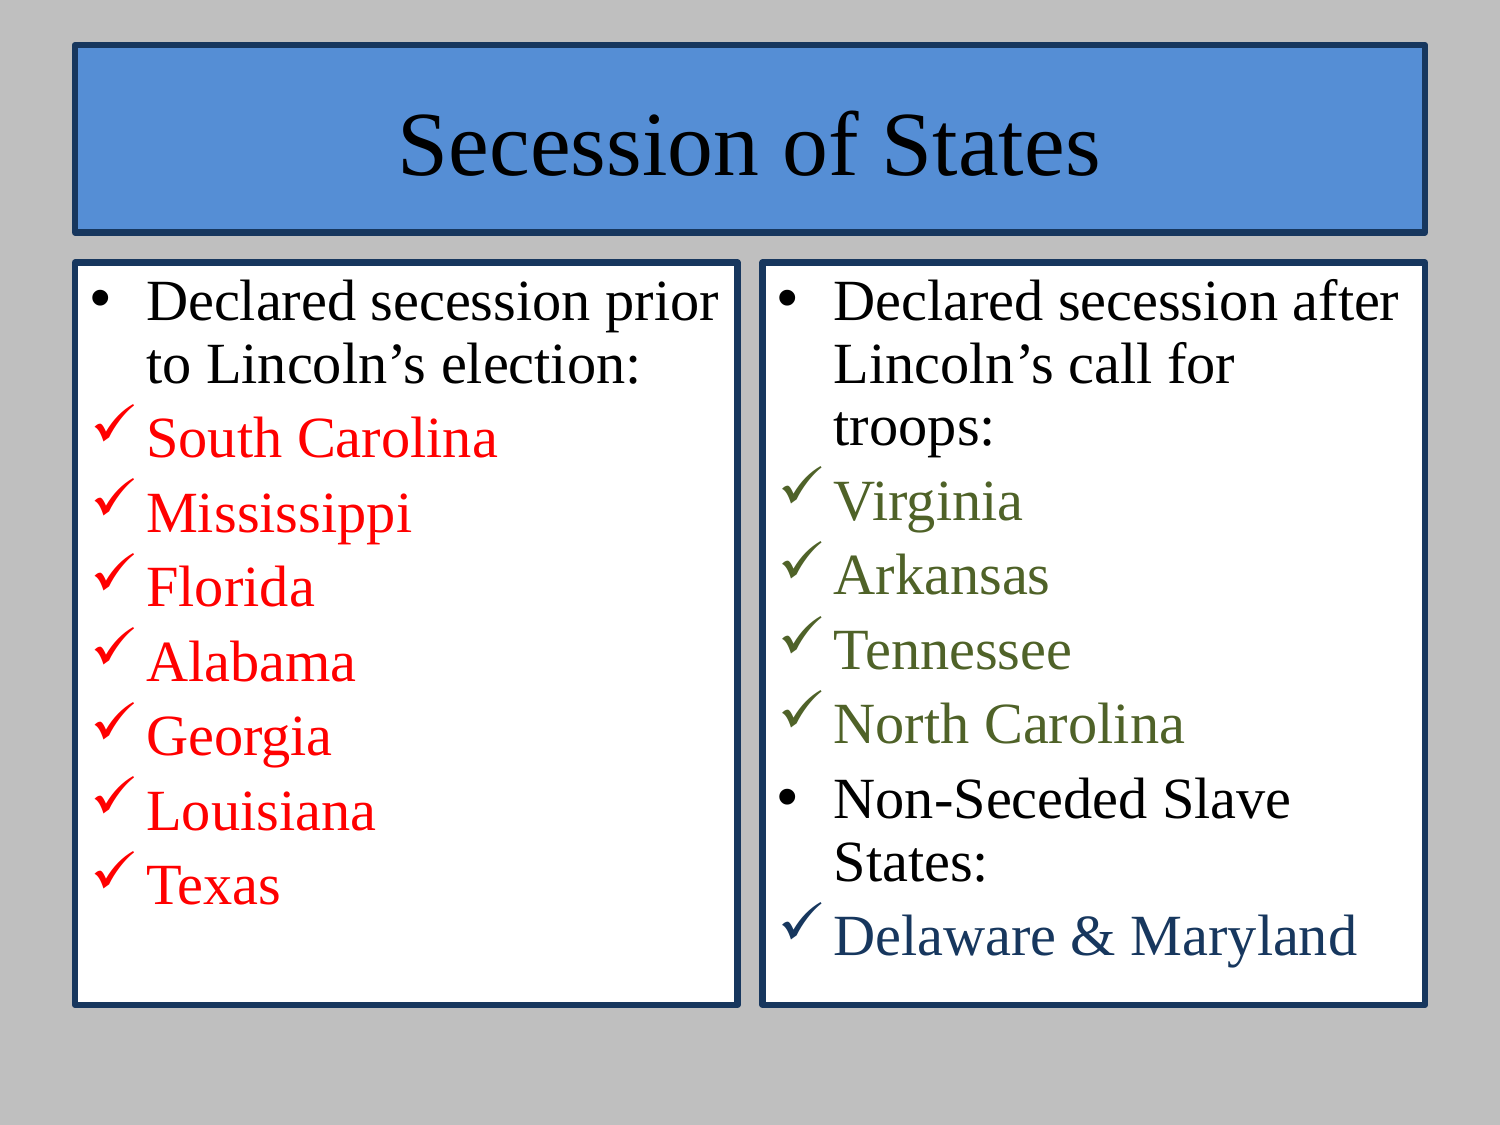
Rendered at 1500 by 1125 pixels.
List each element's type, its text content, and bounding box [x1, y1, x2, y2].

list Declared secession after Lincoln’s call for troops: Virginia Arkansas Tennessee North Carolina Non-Seceded Slave States: Delaware & Maryland [762, 262, 1425, 1005]
title Secession of States [75, 45, 1425, 233]
list Declared secession prior to Lincoln’s election: South Carolina Mississippi Florida Alabama Georgia Louisiana Texas [75, 262, 738, 1005]
